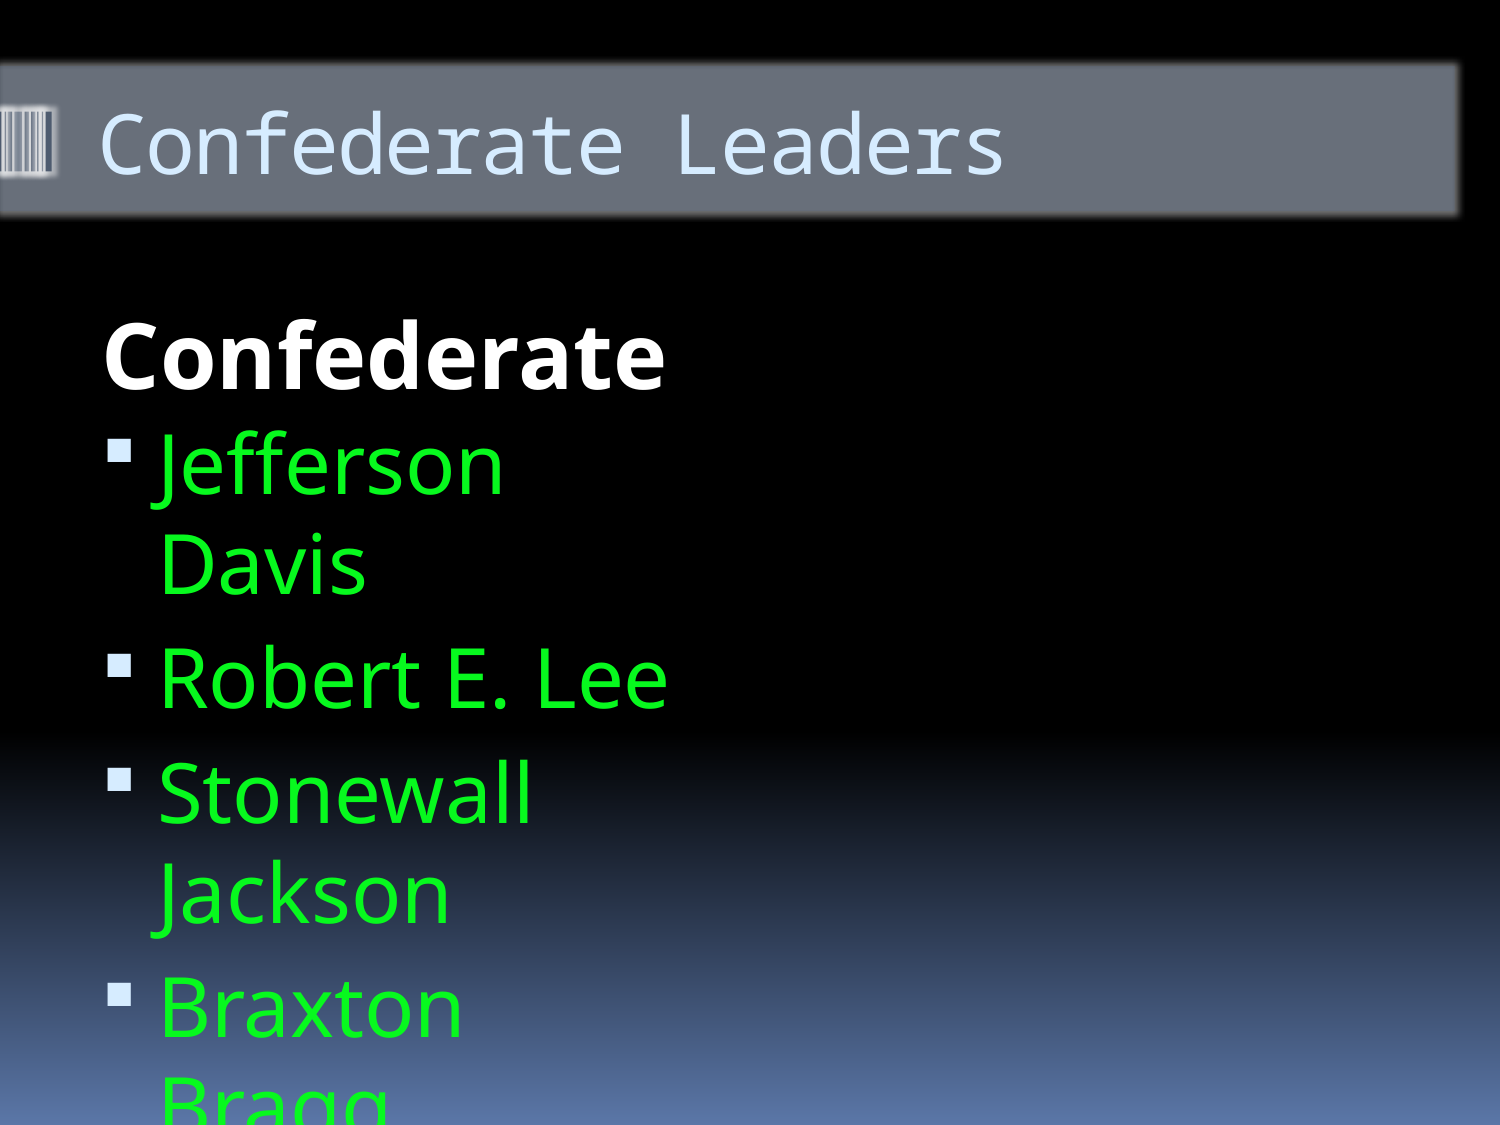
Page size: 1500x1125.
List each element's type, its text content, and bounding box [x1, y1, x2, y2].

list Confederate [75, 299, 738, 403]
title Confederate Leaders [82, 83, 1358, 234]
list Jefferson Davis Robert E. Lee Stonewall Jackson Braxton Bragg [75, 403, 738, 1053]
